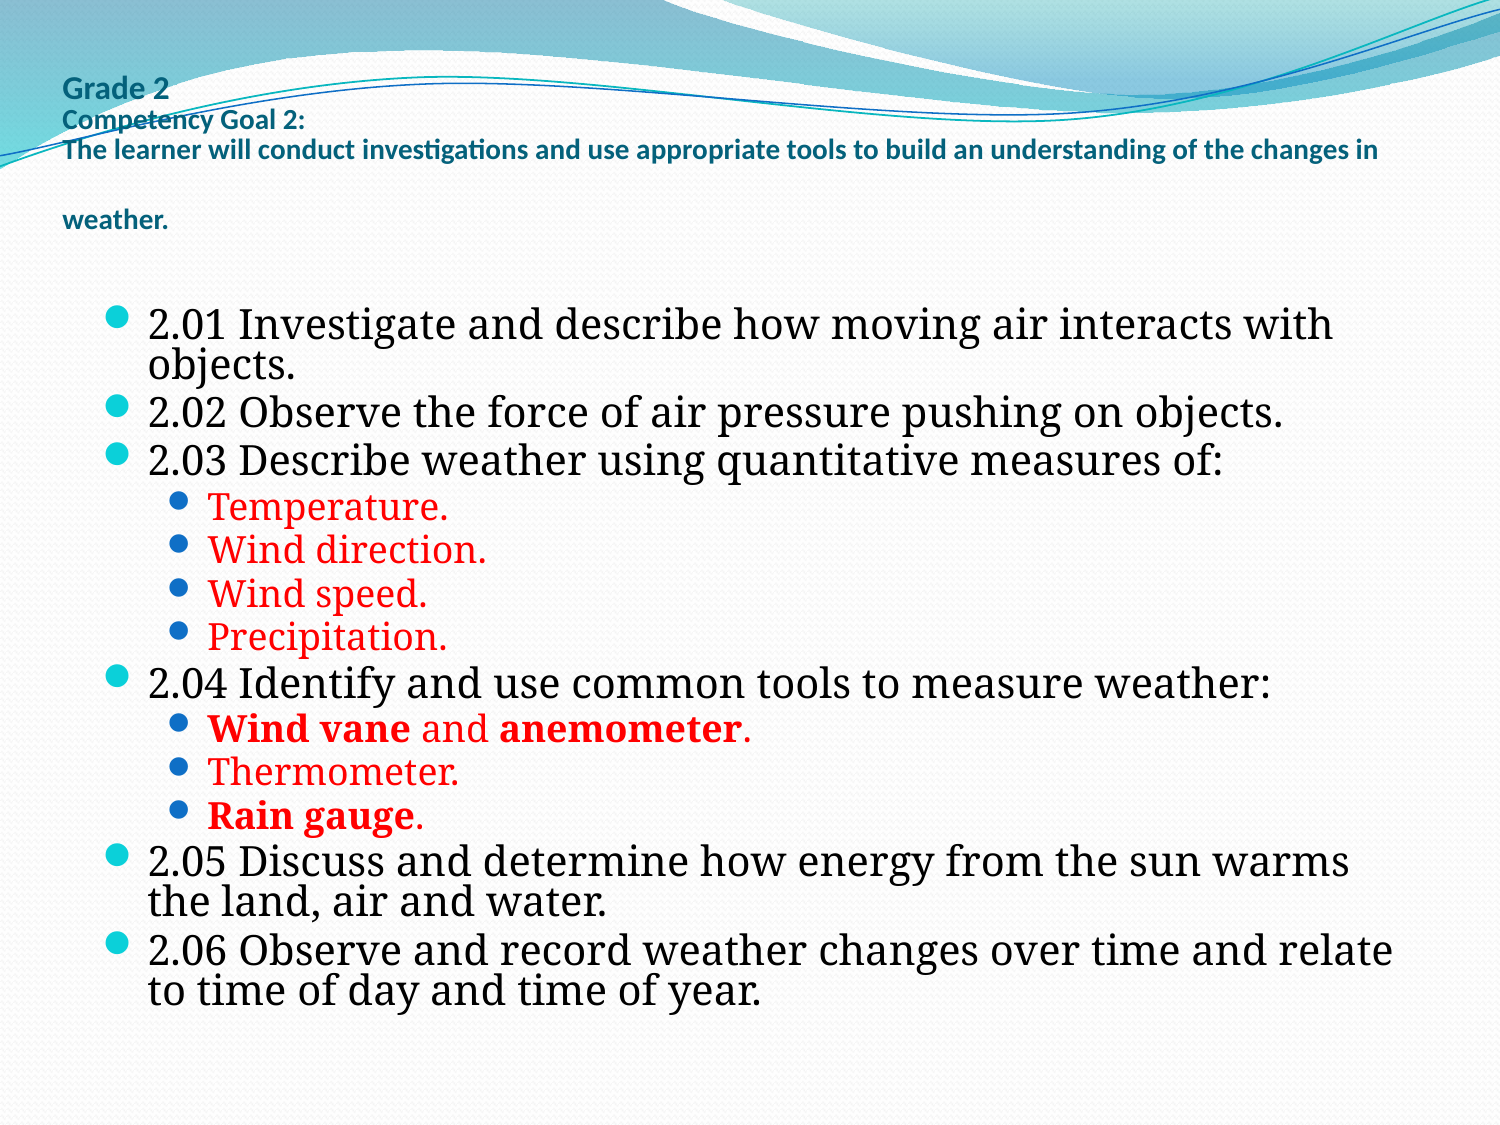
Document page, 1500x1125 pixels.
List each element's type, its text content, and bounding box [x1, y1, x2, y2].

list 2.01 Investigate and describe how moving air interacts with objects. 2.02 Observe the force of air pressure pushing on objects. 2.03 Describe weather using quantitative measures of: Temperature. Wind direction. Wind speed. Precipitation. 2.04 Identify and use common tools to measure weather: Wind vane and anemometer. Thermometer. Rain gauge. 2.05 Discuss and determine how energy from the sun warms the land, air and water. 2.06 Observe and record weather changes over time and relate to time of day and time of year. [87, 299, 1438, 1043]
title Grade 2 Competency Goal 2: The learner will conduct investigations and use appropriate tools to build an understanding of the changes in weather. [62, 62, 1413, 250]
